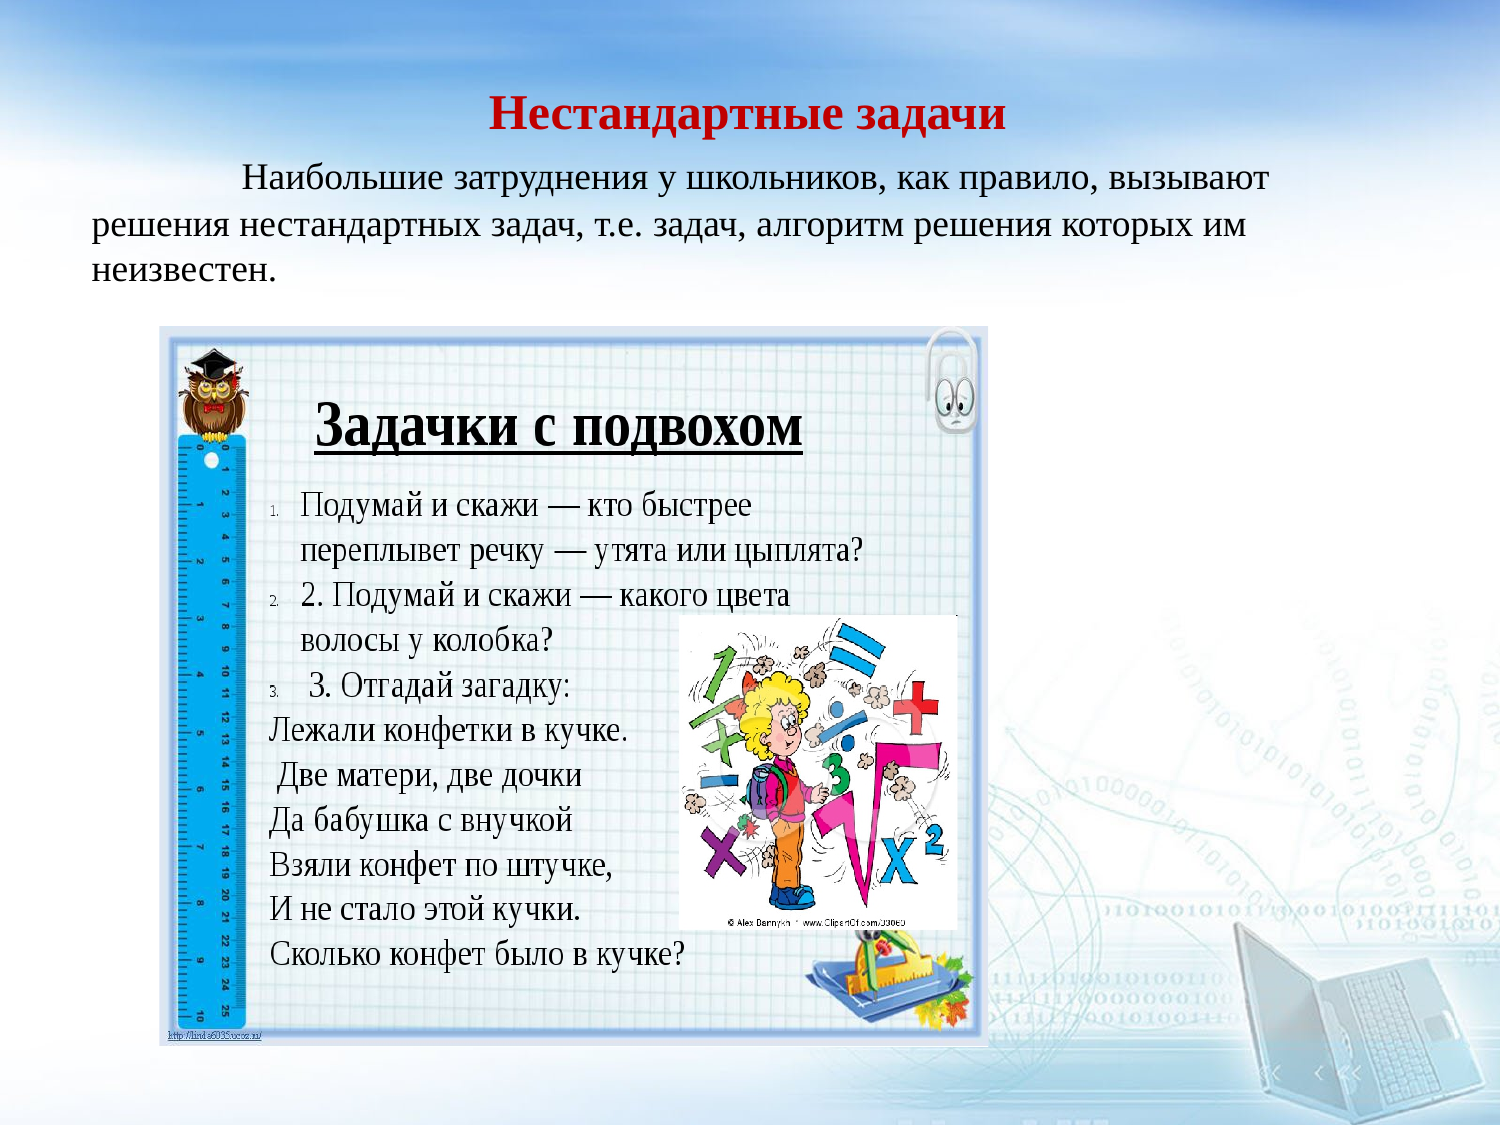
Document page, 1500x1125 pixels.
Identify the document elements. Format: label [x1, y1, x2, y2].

text_box [161, 328, 988, 1045]
picture [0, 1, 1500, 1125]
